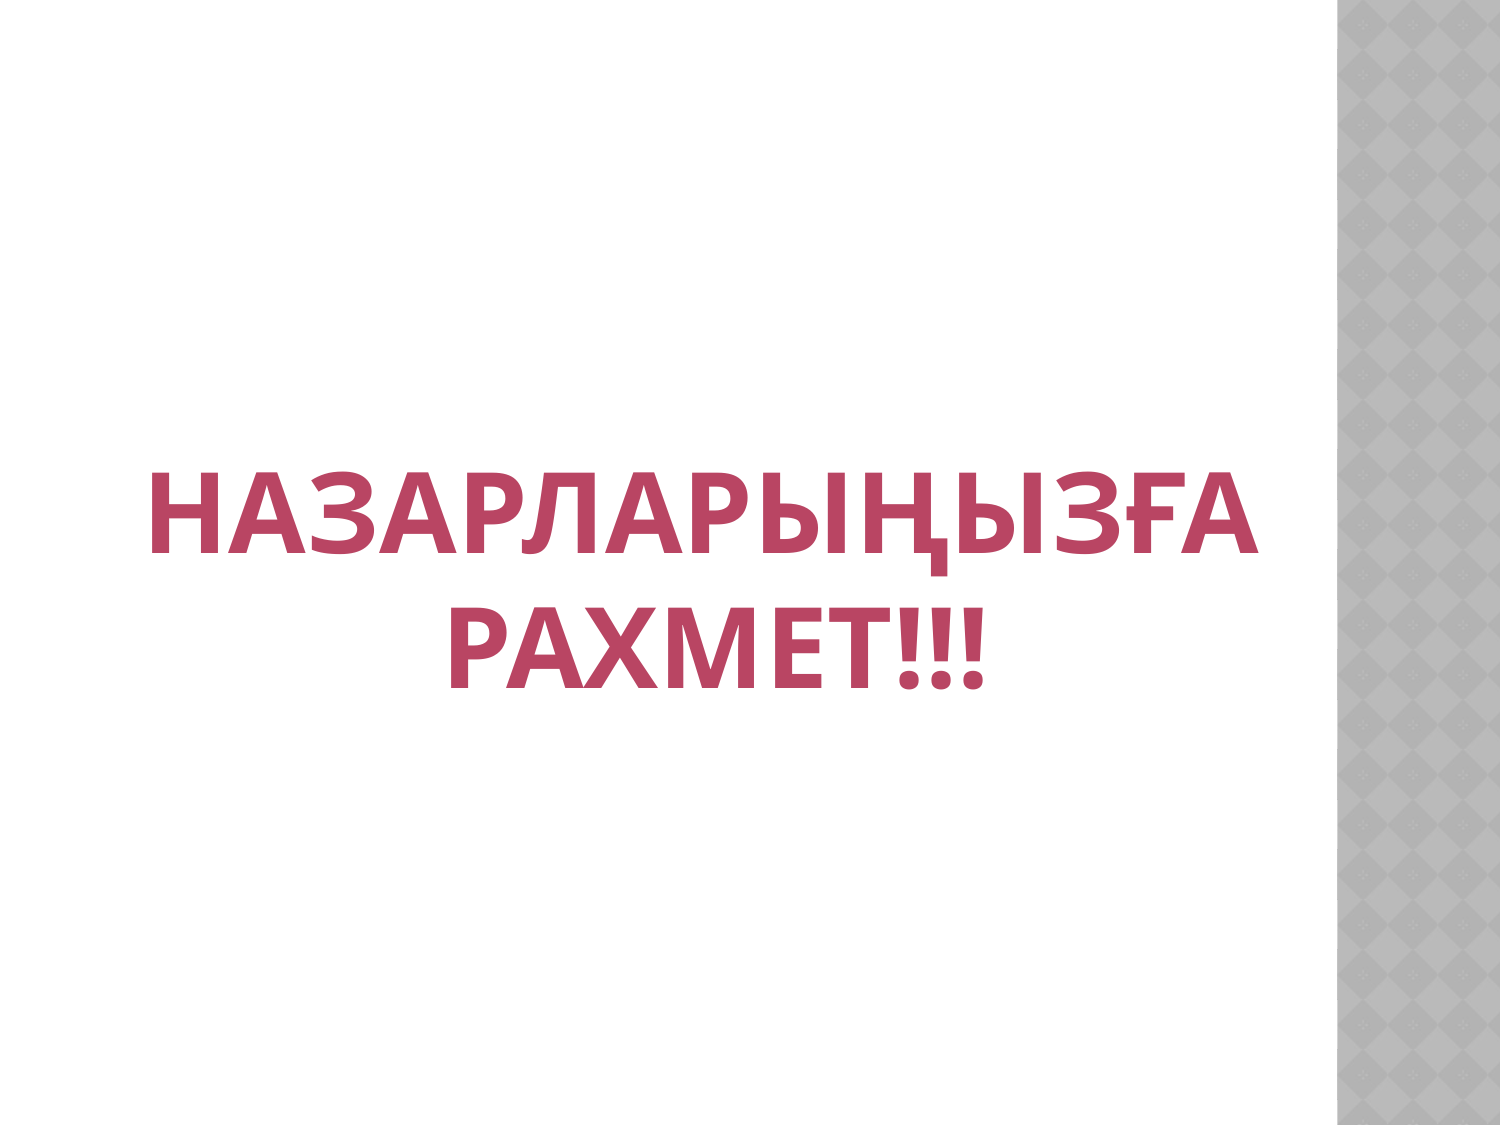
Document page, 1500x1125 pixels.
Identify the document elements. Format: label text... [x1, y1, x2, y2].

text_box Назарларыңызға рахмет!!! [127, 433, 1275, 719]
